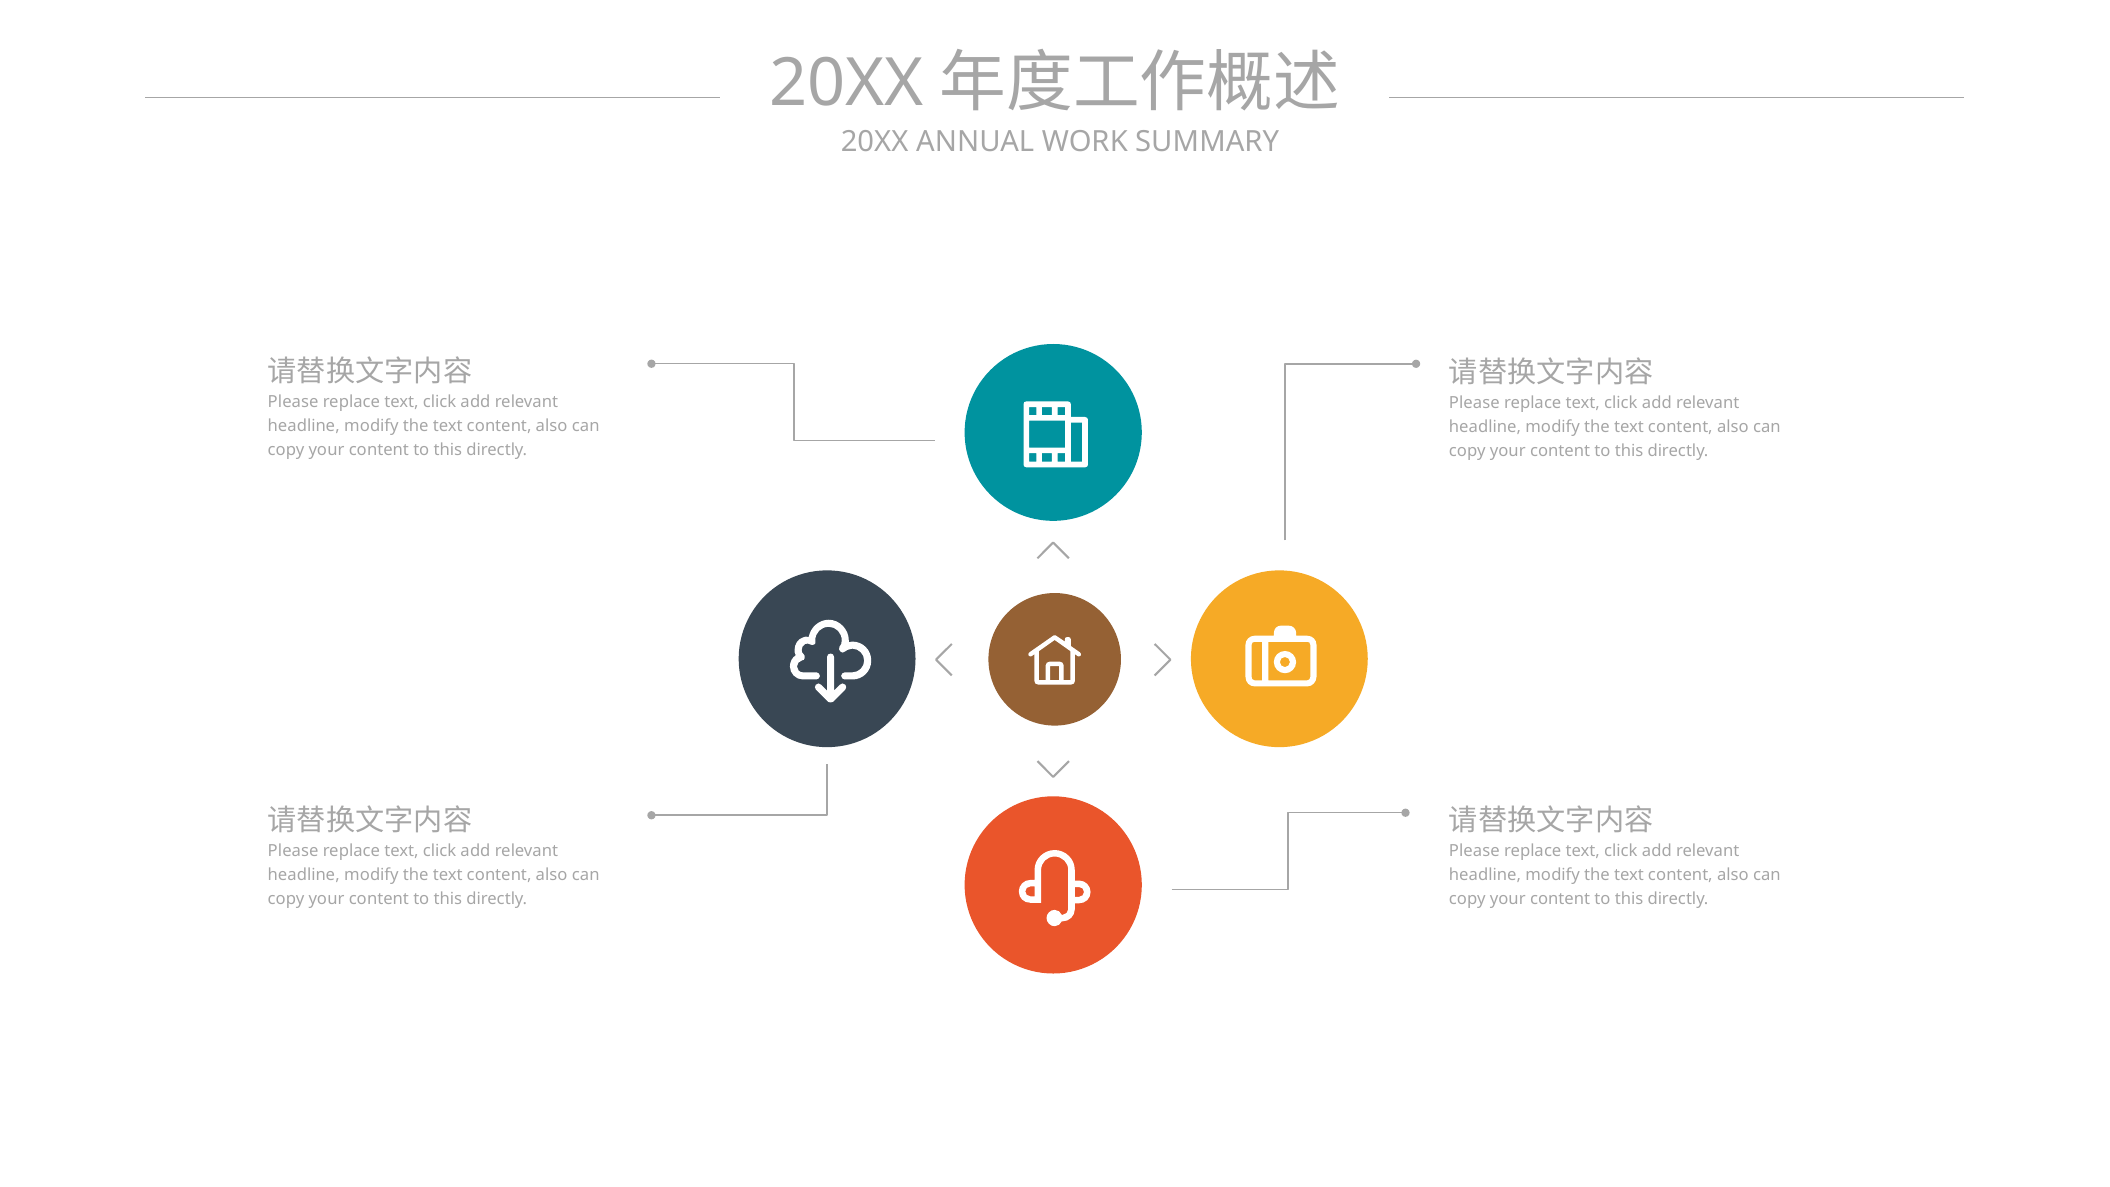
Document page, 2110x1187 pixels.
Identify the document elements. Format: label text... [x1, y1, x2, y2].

text_box [1190, 570, 1368, 748]
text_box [789, 619, 872, 703]
text_box [1023, 401, 1088, 468]
text_box 请替换文字内容 Please replace text, click add relevant headline, modify the text content, also can copy your content to this directly. [267, 345, 617, 460]
text_box 请替换文字内容 Please replace text, click add relevant headline, modify the text content, also can copy your content to this directly. [1449, 346, 1798, 460]
text_box 请替换文字内容 Please replace text, click add relevant headline, modify the text content, also can copy your content to this directly. [267, 794, 617, 908]
text_box [988, 593, 1121, 726]
text_box [1028, 635, 1081, 685]
text_box 20XX ANNUAL WORK SUMMARY [824, 122, 1297, 158]
text_box [1154, 643, 1171, 676]
text_box [964, 796, 1142, 974]
text_box 请替换文字内容 Please replace text, click add relevant headline, modify the text content, also can copy your content to this directly. [1449, 794, 1798, 908]
text_box [738, 570, 916, 748]
text_box 20XX年度工作概述 [730, 38, 1379, 96]
text_box [1018, 850, 1091, 927]
text_box [647, 764, 828, 820]
text_box 20XX年度工作概述 [730, 98, 1379, 119]
text_box [964, 343, 1142, 521]
text_box [1037, 761, 1069, 777]
text_box [647, 359, 935, 442]
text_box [1245, 625, 1317, 687]
text_box [1037, 542, 1069, 559]
text_box [1171, 808, 1410, 891]
text_box [936, 643, 952, 676]
text_box [1284, 359, 1421, 541]
